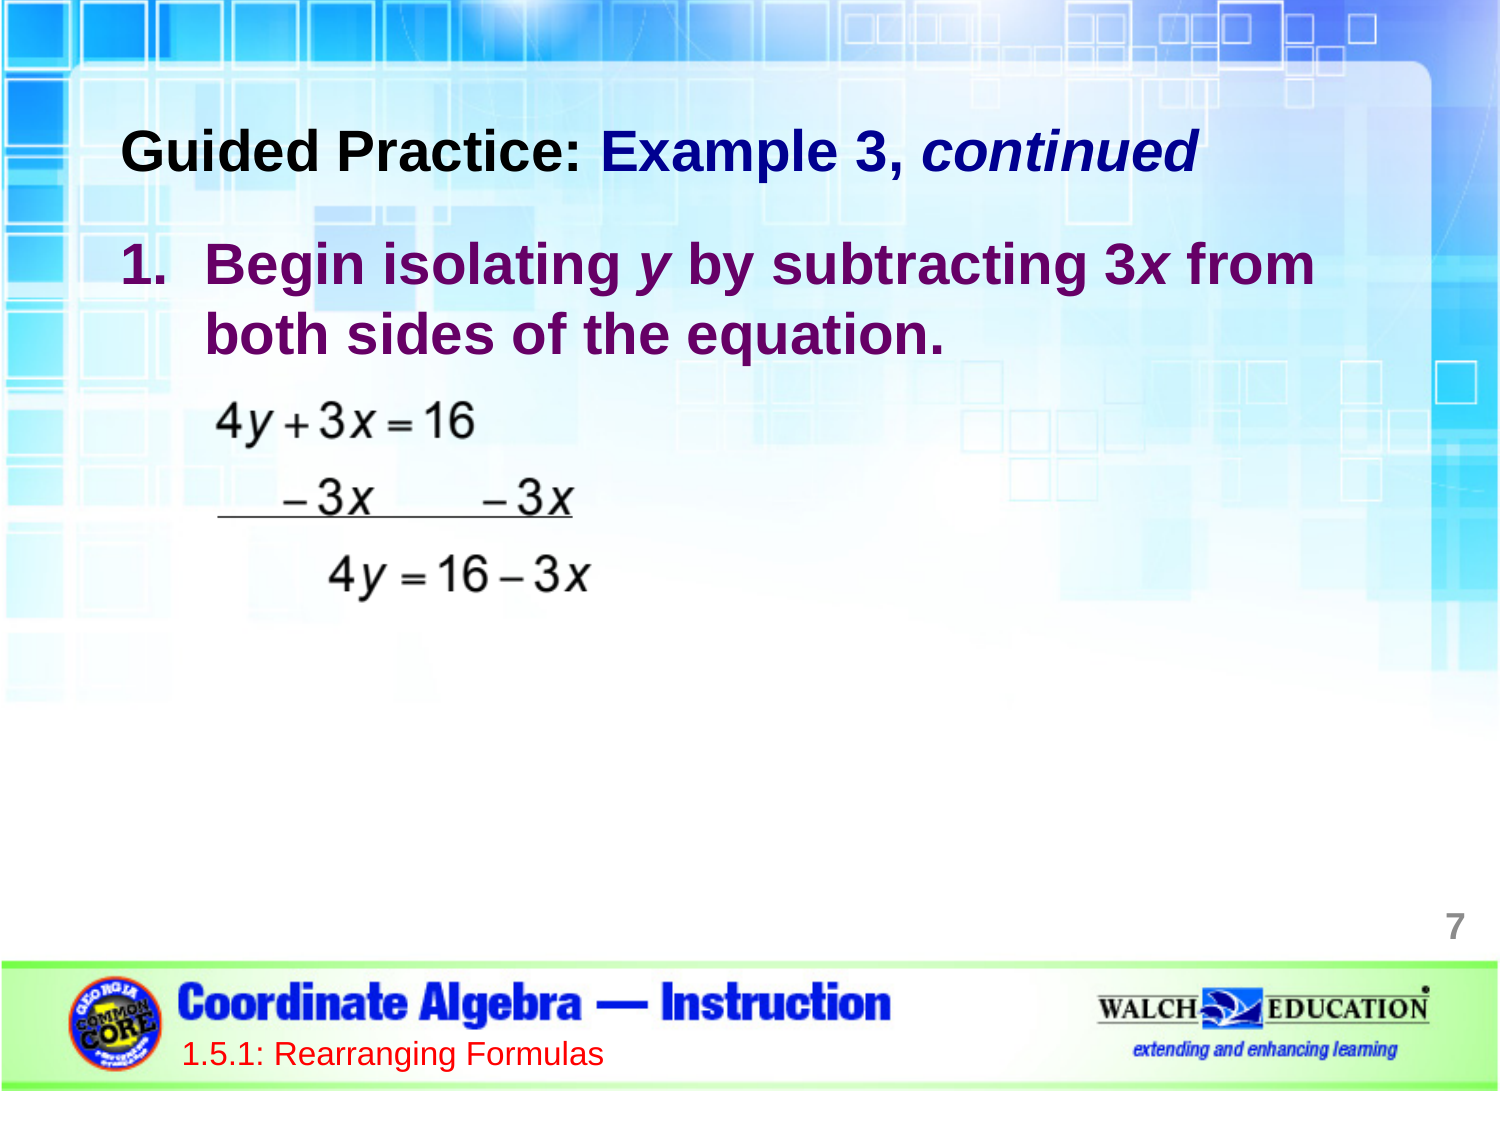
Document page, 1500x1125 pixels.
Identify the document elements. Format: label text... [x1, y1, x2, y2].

list 1.5.1: Rearranging Formulas [166, 1024, 1074, 1069]
slide_number 7 [1361, 901, 1481, 949]
subtitle Guided Practice: Example 3, continued Begin isolating y by subtracting 3x from both sides of the equation. [105, 105, 1394, 925]
picture [1, 0, 1500, 1091]
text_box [213, 395, 593, 603]
